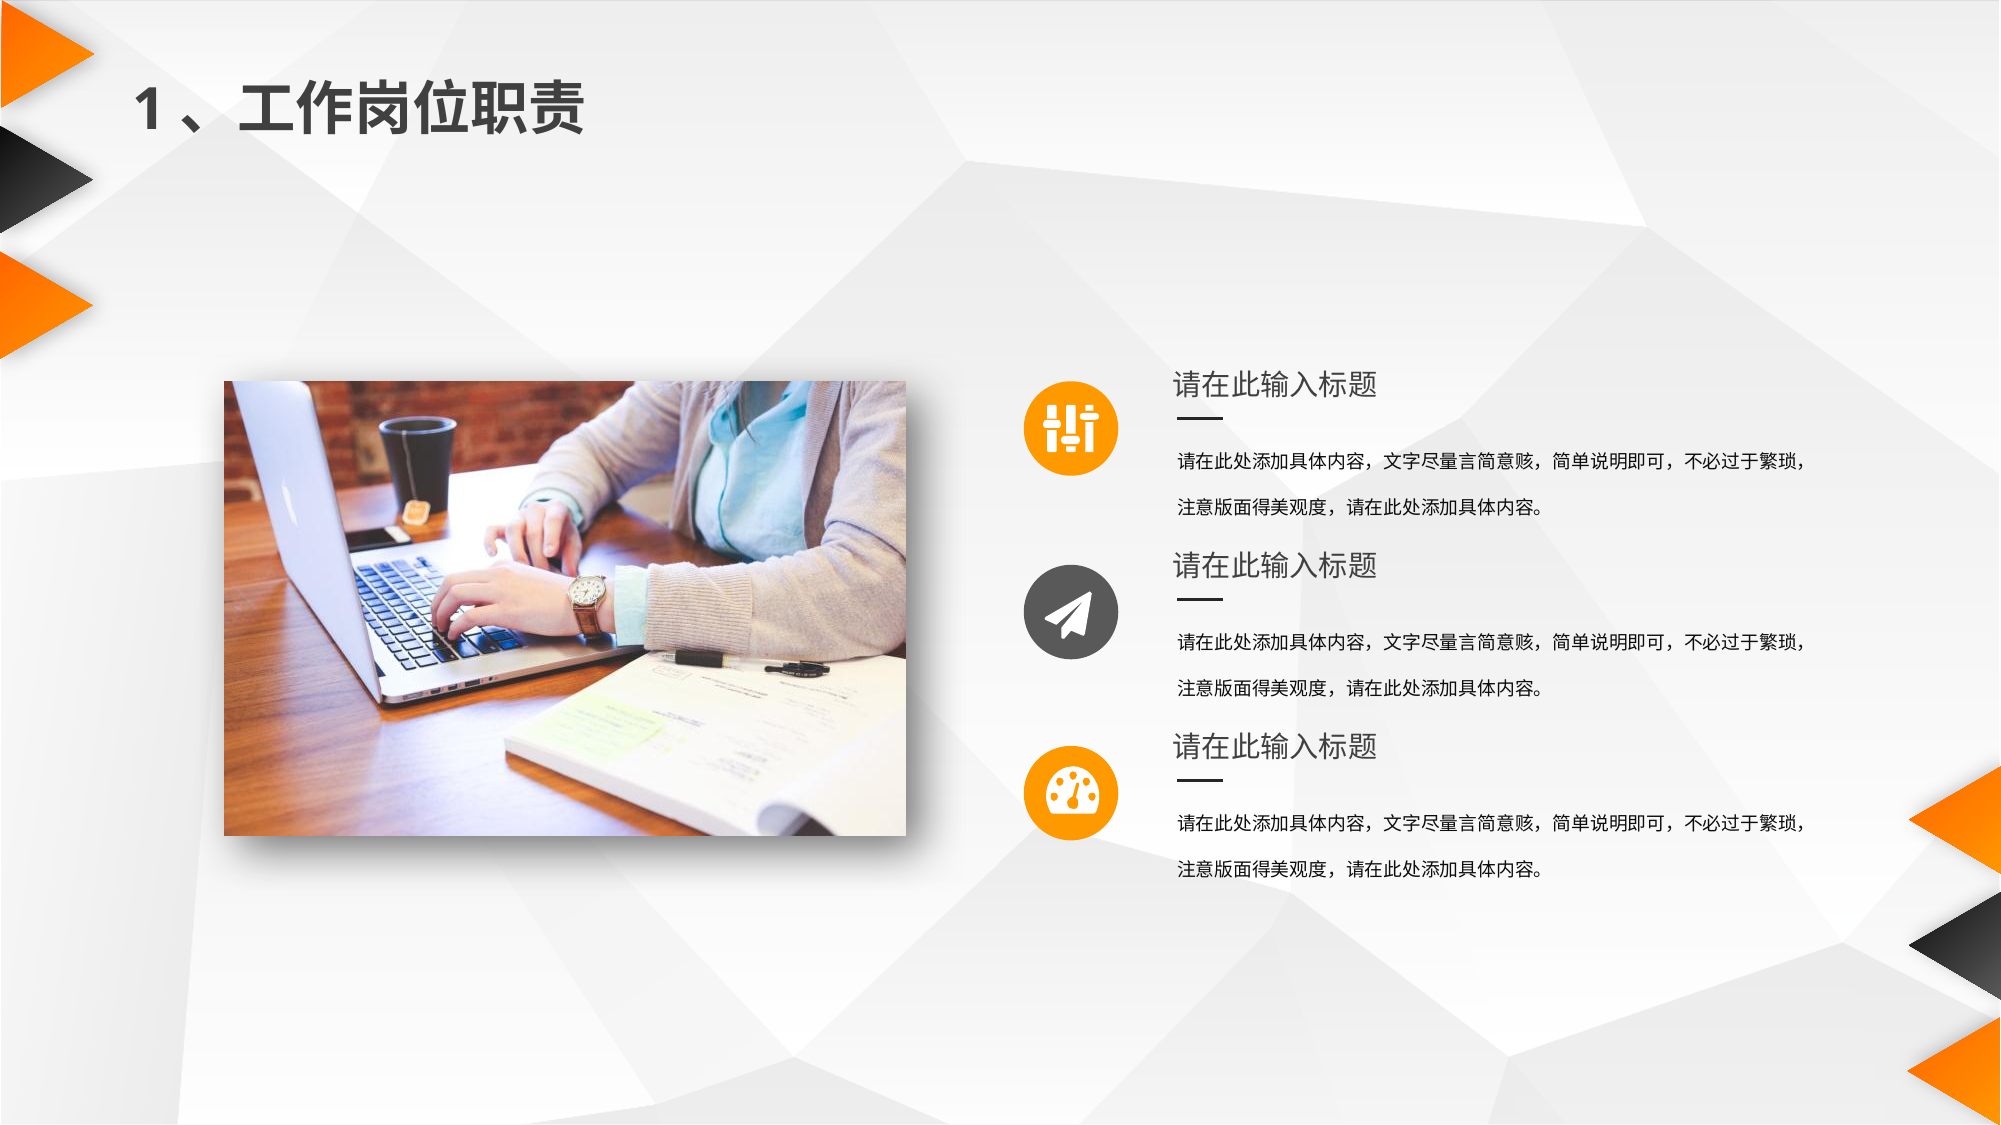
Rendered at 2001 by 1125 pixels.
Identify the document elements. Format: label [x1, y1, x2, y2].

text_box [1023, 358, 1817, 882]
text_box [1775, 898, 2000, 993]
picture [1, 0, 1999, 1125]
text_box [0, 132, 227, 227]
